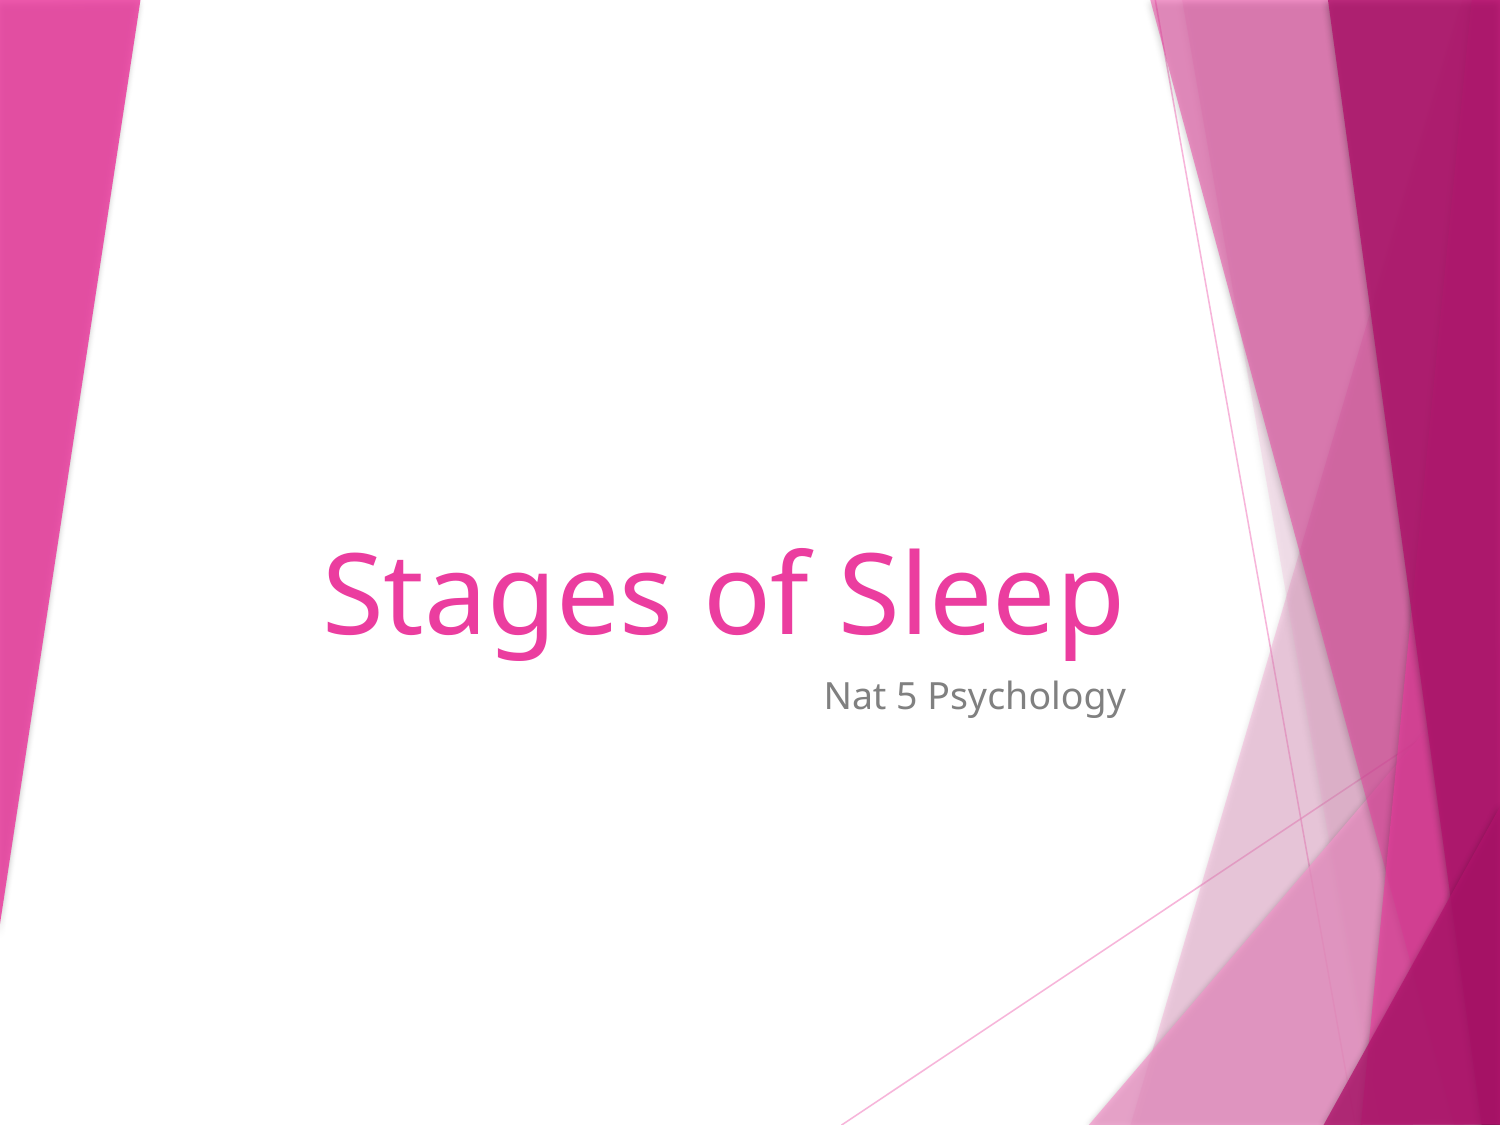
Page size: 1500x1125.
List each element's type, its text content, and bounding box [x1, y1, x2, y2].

title Stages of Sleep [185, 394, 1142, 664]
subtitle Nat 5 Psychology [185, 664, 1142, 845]
